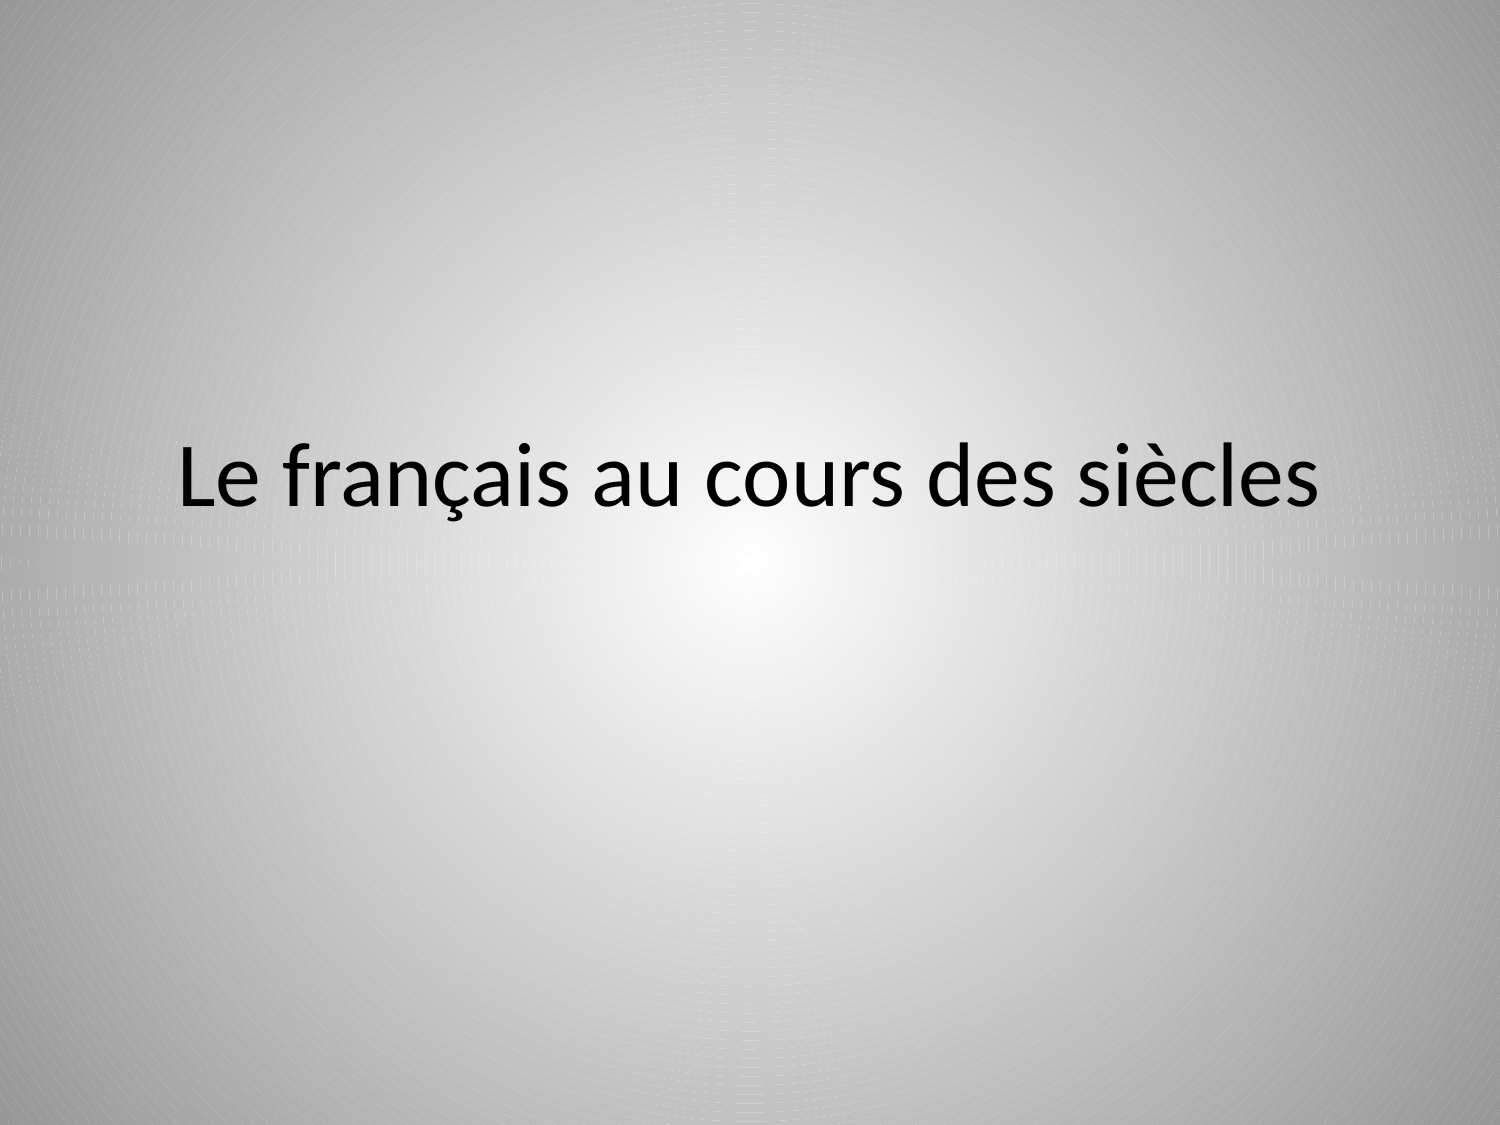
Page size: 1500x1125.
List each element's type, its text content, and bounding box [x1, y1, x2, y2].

title Le français au cours des siècles [112, 349, 1388, 591]
